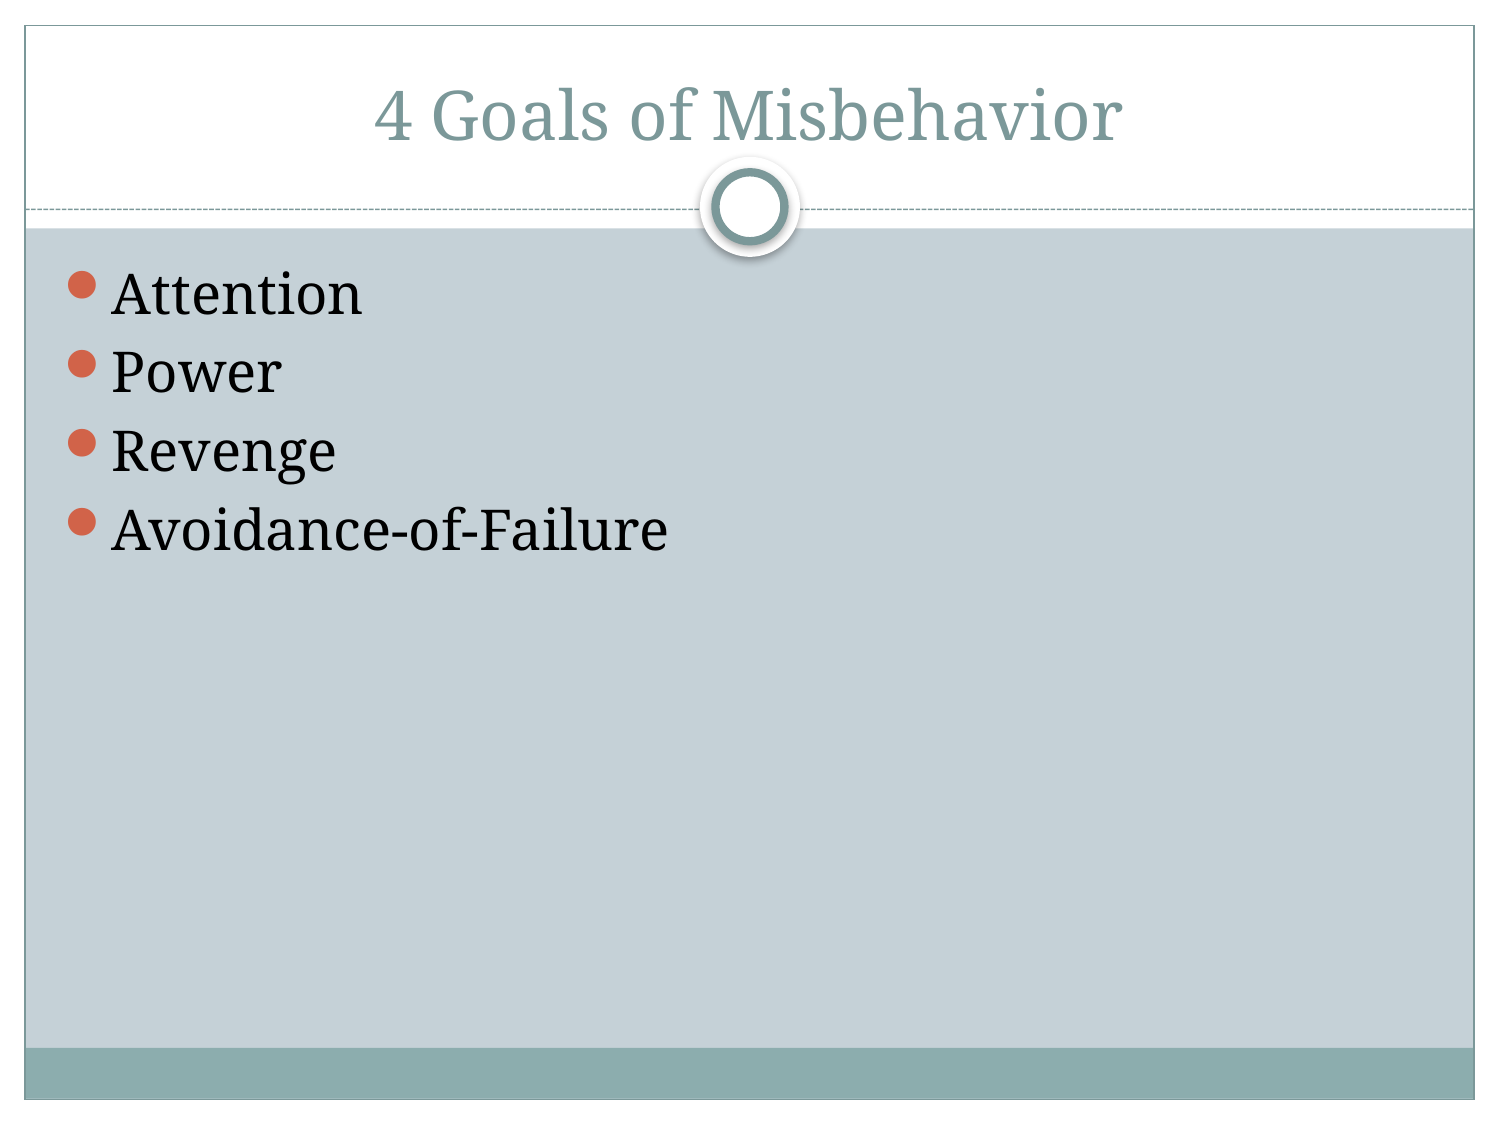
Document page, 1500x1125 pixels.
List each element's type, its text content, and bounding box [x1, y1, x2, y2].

list Attention Power Revenge Avoidance-of-Failure [49, 250, 1445, 1001]
title 4 Goals of Misbehavior [49, 37, 1450, 162]
